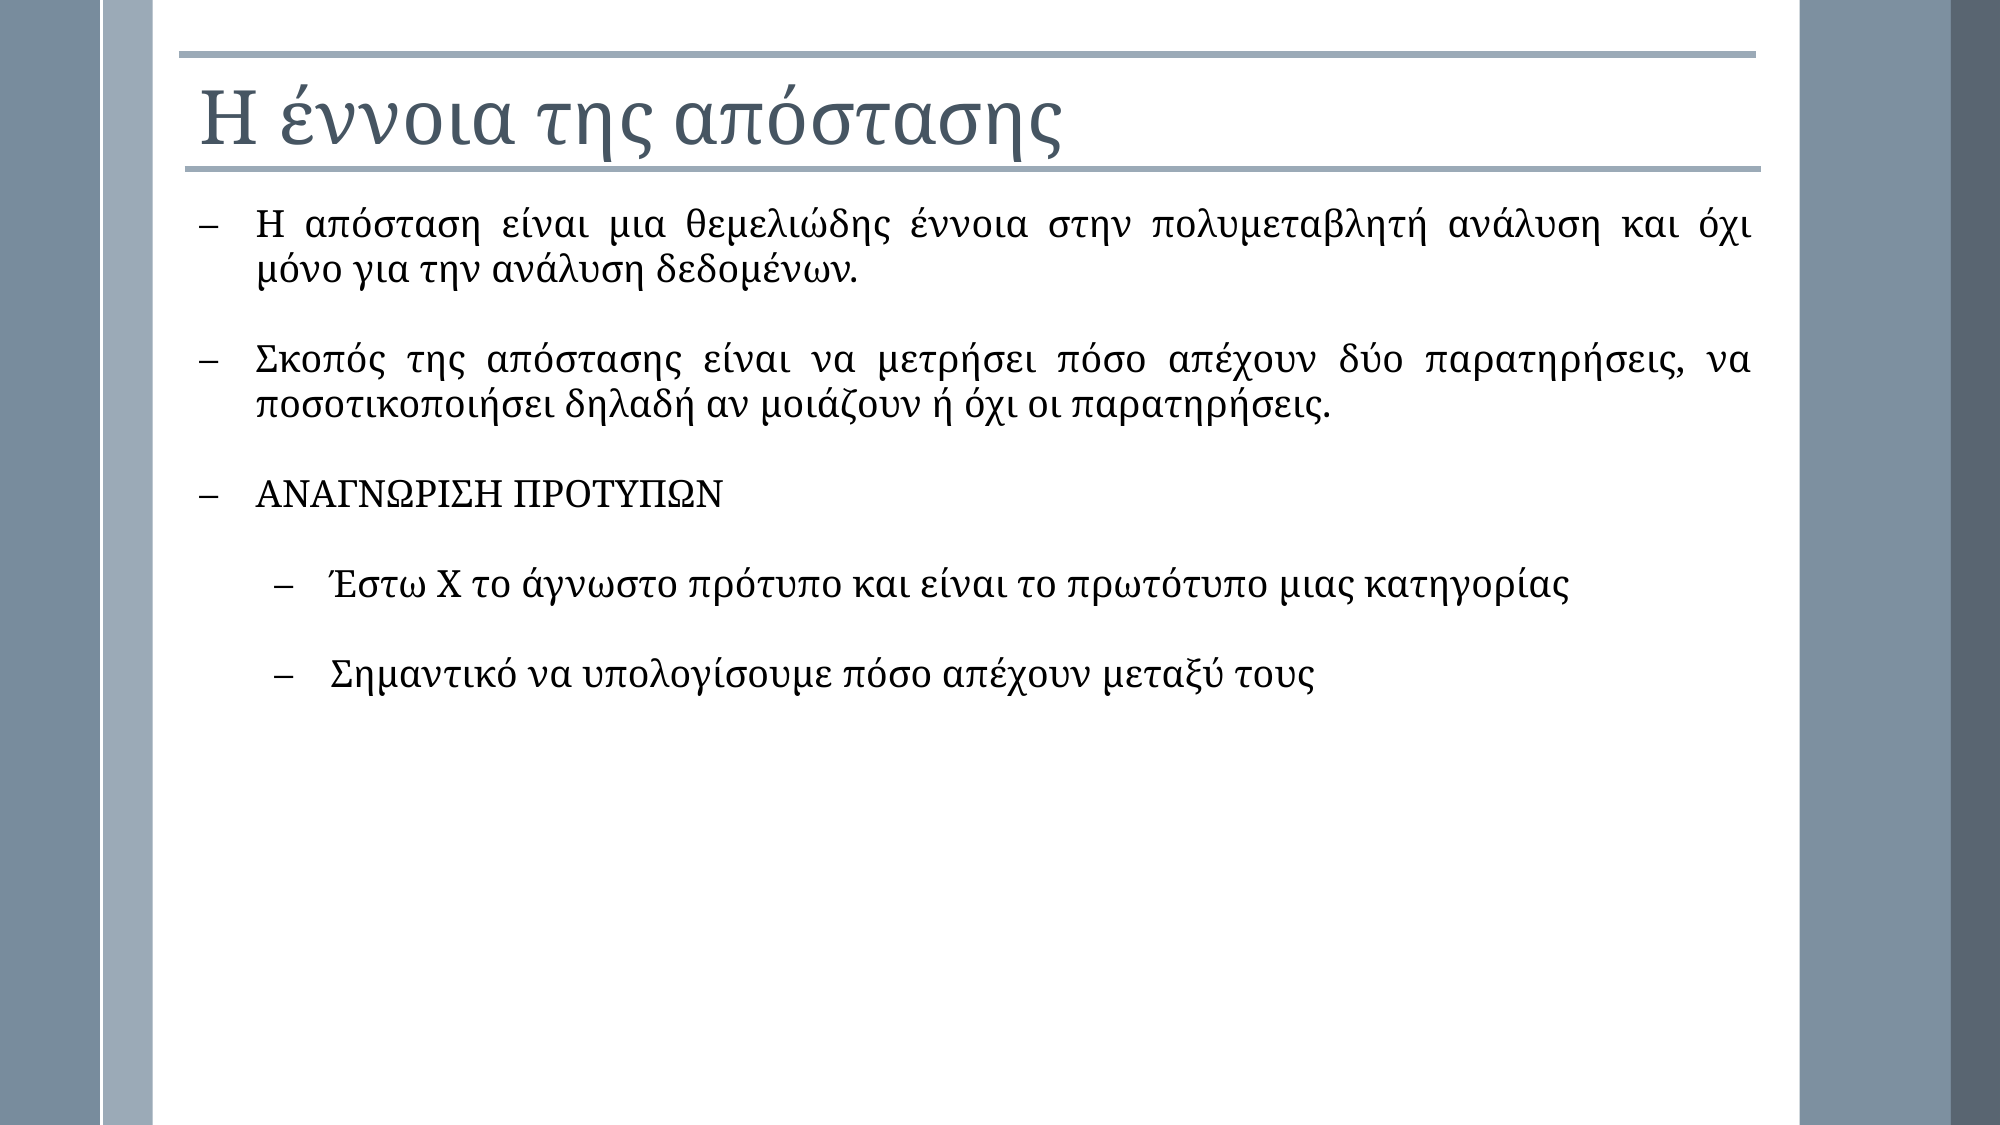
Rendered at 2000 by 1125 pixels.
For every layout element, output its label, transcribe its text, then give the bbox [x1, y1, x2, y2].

text_box Η έννοια της απόστασης [184, 62, 1756, 167]
